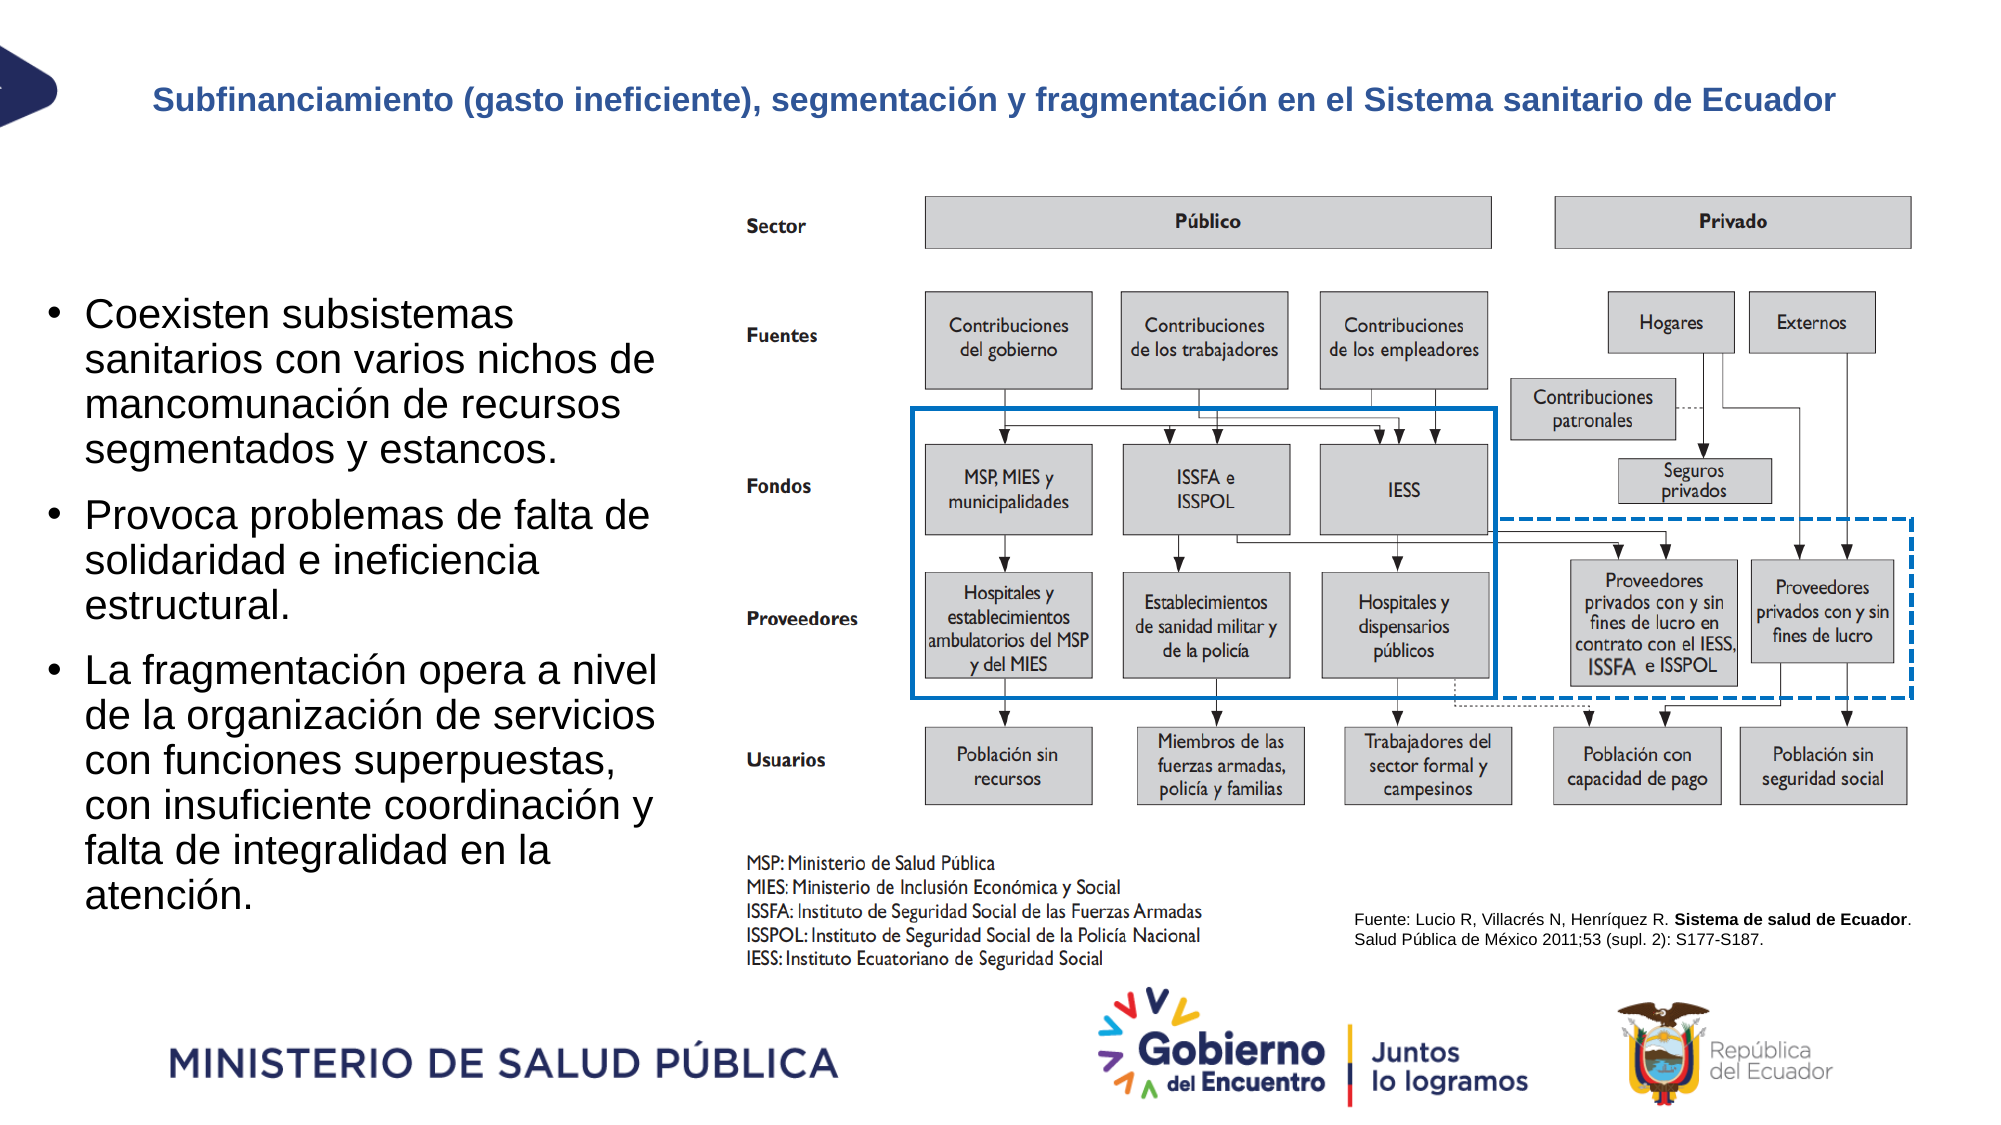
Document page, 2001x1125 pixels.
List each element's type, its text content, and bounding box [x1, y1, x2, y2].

picture [0, 0, 1958, 1125]
title Subfinanciamiento (gasto ineficiente), segmentación y fragmentación en el Sistema sanitario de Ecuador [137, 59, 1863, 143]
text_box Coexisten subsistemas sanitarios con varios nichos de mancomunación de recursos segmentados y estancos. Provoca problemas de falta de solidaridad e ineficiencia estructural. La fragmentación opera a nivel de la organización de servicios con funciones superpuestas, con insuficiente coordinación y falta de integralidad en la atención. [32, 284, 708, 902]
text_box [720, 184, 1931, 974]
